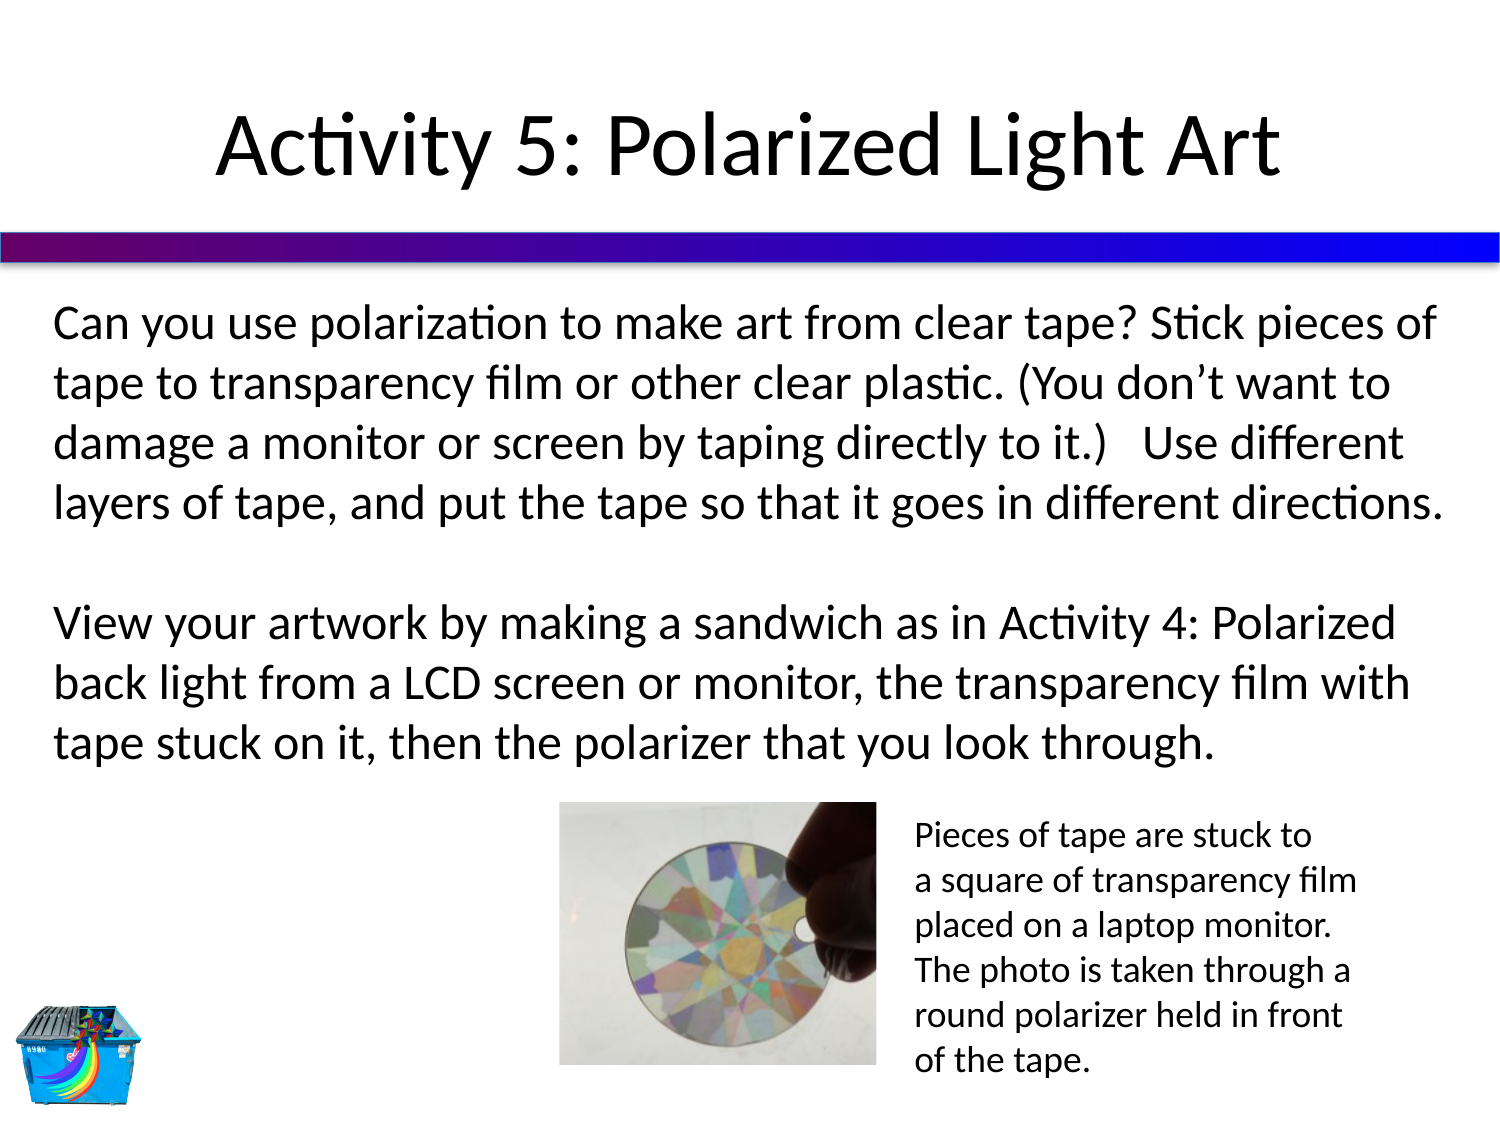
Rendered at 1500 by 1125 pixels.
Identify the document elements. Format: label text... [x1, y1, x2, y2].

text_box Pieces of tape are stuck to a square of transparency film placed on a laptop monitor. The photo is taken through a round polarizer held in front of the tape. [899, 802, 1382, 1087]
picture [559, 784, 877, 1065]
title Activity 5: Polarized Light Art [75, 45, 1425, 233]
picture [14, 1004, 143, 1107]
text_box Can you use polarization to make art from clear tape? Stick pieces of tape to transparency film or other clear plastic. (You don’t want to damage a monitor or screen by taping directly to it.) Use different layers of tape, and put the tape so that it goes in different directions. View your artwork by making a sandwich as in Activity 4: Polarized back light from a LCD screen or monitor, the transparency film with tape stuck on it, then the polarizer that you look through. [38, 282, 1468, 837]
